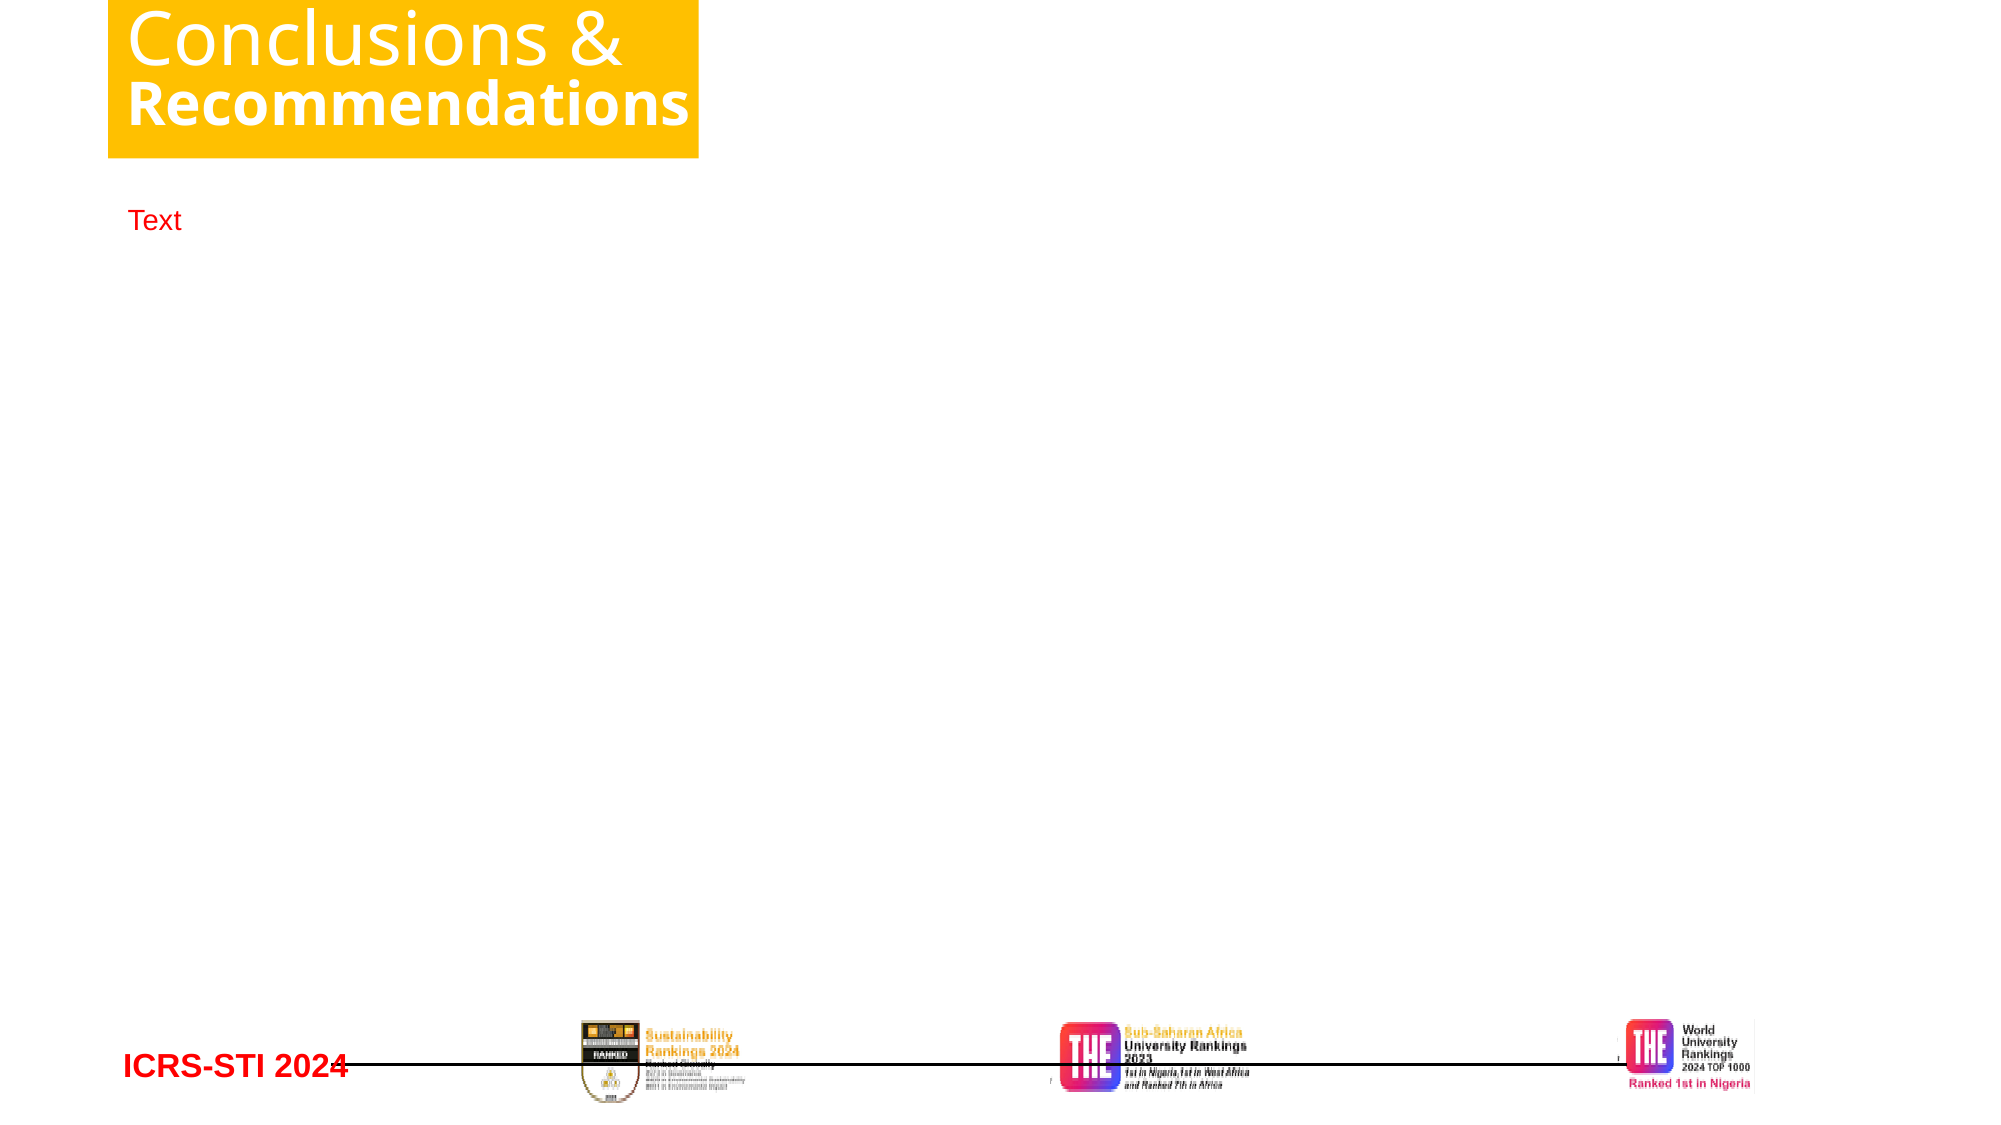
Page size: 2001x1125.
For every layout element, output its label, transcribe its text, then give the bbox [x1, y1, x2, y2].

picture [1050, 1066, 1254, 1101]
picture [572, 1019, 751, 1063]
list Text [112, 193, 1839, 966]
picture [572, 1066, 751, 1103]
text_box Conclusions & Recommendations [111, 0, 707, 112]
picture [1050, 1021, 1254, 1063]
picture [1617, 1019, 1755, 1094]
footer ICRS-STI 2024 [108, 1037, 686, 1098]
